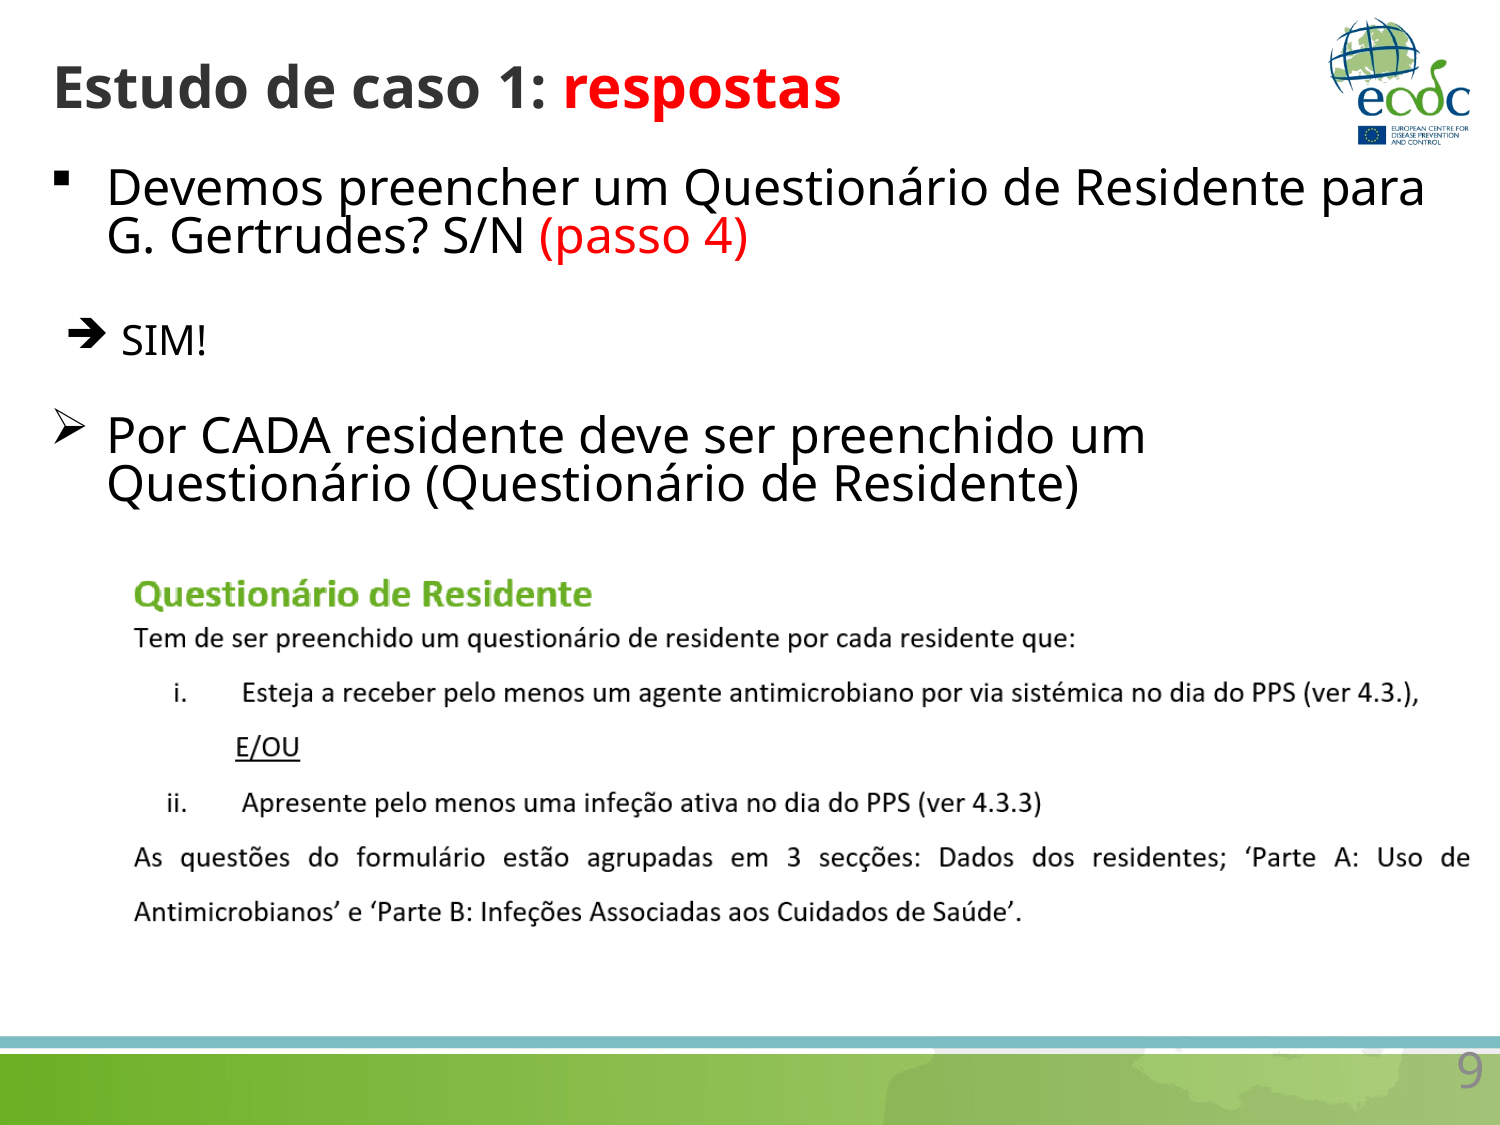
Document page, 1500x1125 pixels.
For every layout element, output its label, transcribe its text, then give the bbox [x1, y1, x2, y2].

picture [0, 1036, 1500, 1125]
slide_number 9 [1149, 1042, 1500, 1103]
list Devemos preencher um Questionário de Residente para G. Gertrudes? S/N (passo 4) Por CADA residente deve ser preenchido um Questionário (Questionário de Residente) [49, 166, 1450, 1015]
picture [120, 566, 1500, 934]
title Estudo de caso 1: respostas [52, 58, 1401, 147]
picture [1328, 17, 1473, 148]
text_box SIM! [50, 315, 223, 371]
